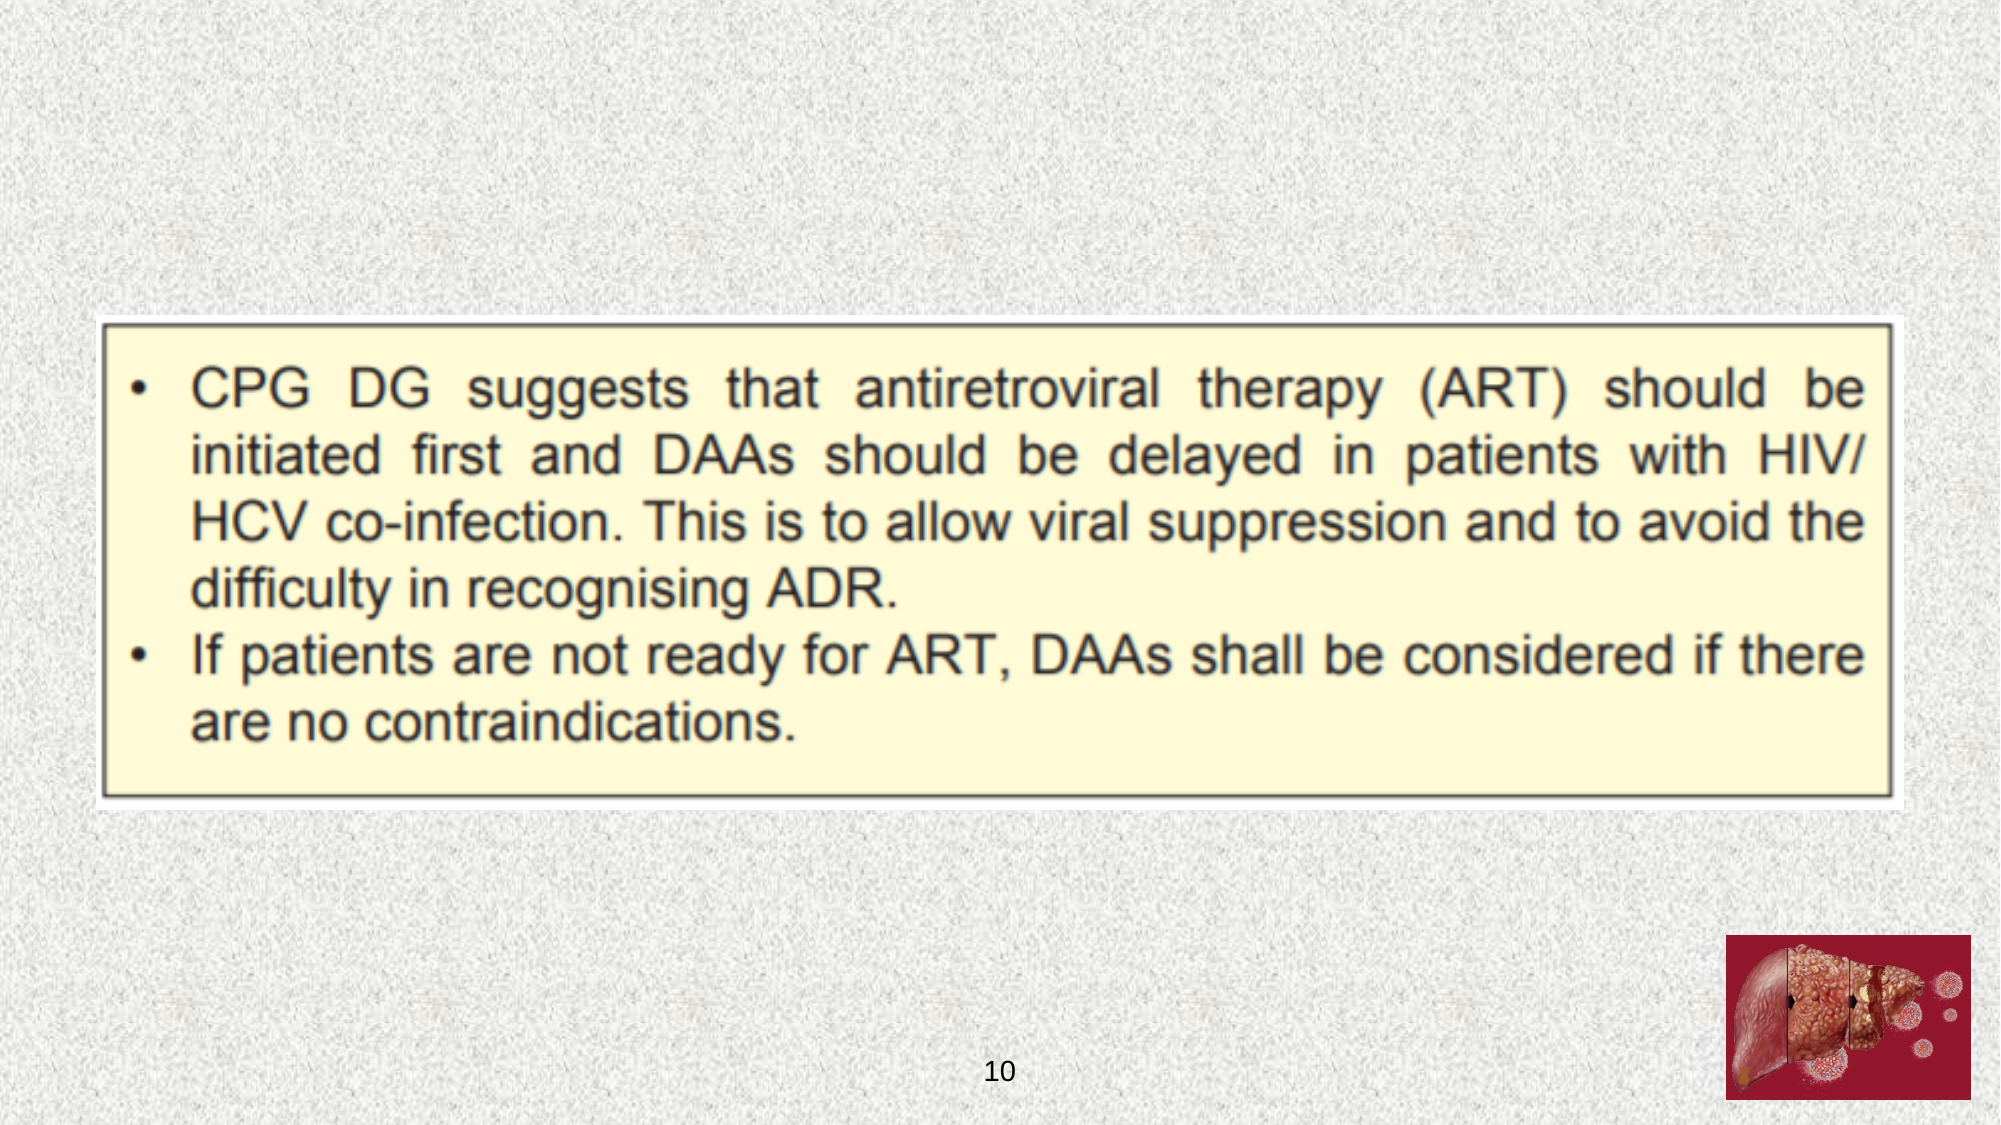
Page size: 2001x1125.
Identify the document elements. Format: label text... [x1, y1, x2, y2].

slide_number 10 [774, 1039, 1225, 1100]
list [95, 315, 1905, 810]
picture [0, 0, 2001, 1125]
